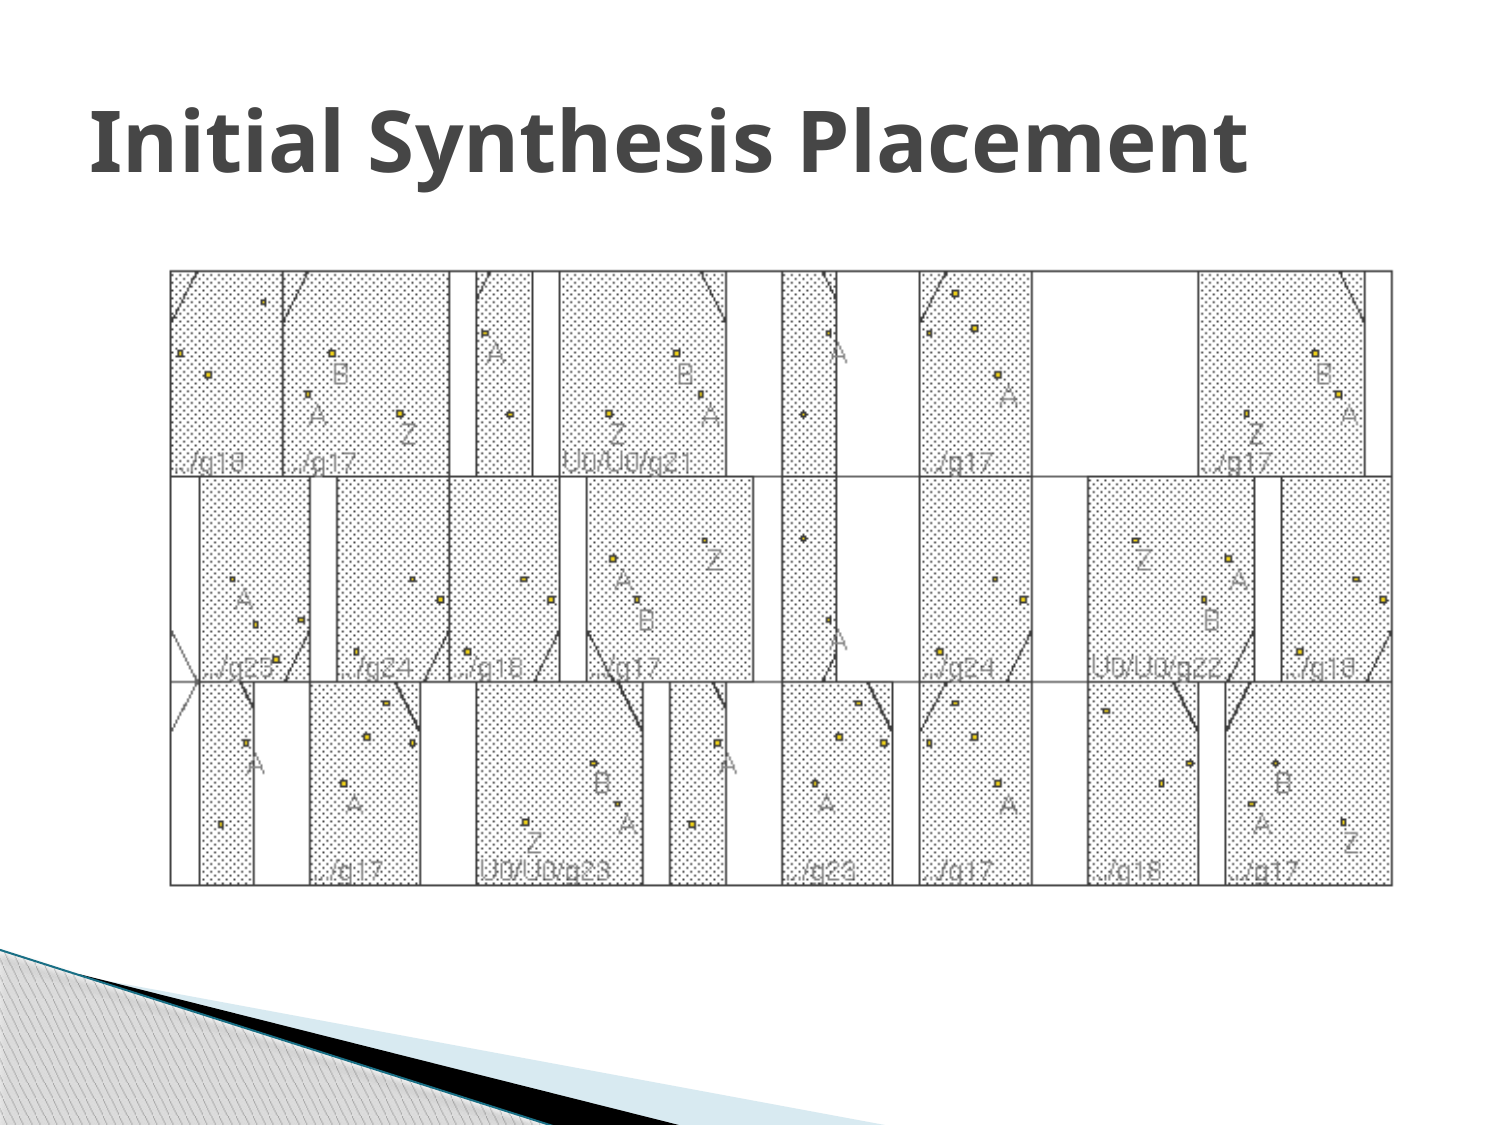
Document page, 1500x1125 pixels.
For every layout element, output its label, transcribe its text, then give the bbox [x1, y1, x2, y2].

title Initial Synthesis Placement [75, 45, 1425, 233]
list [112, 199, 1432, 943]
